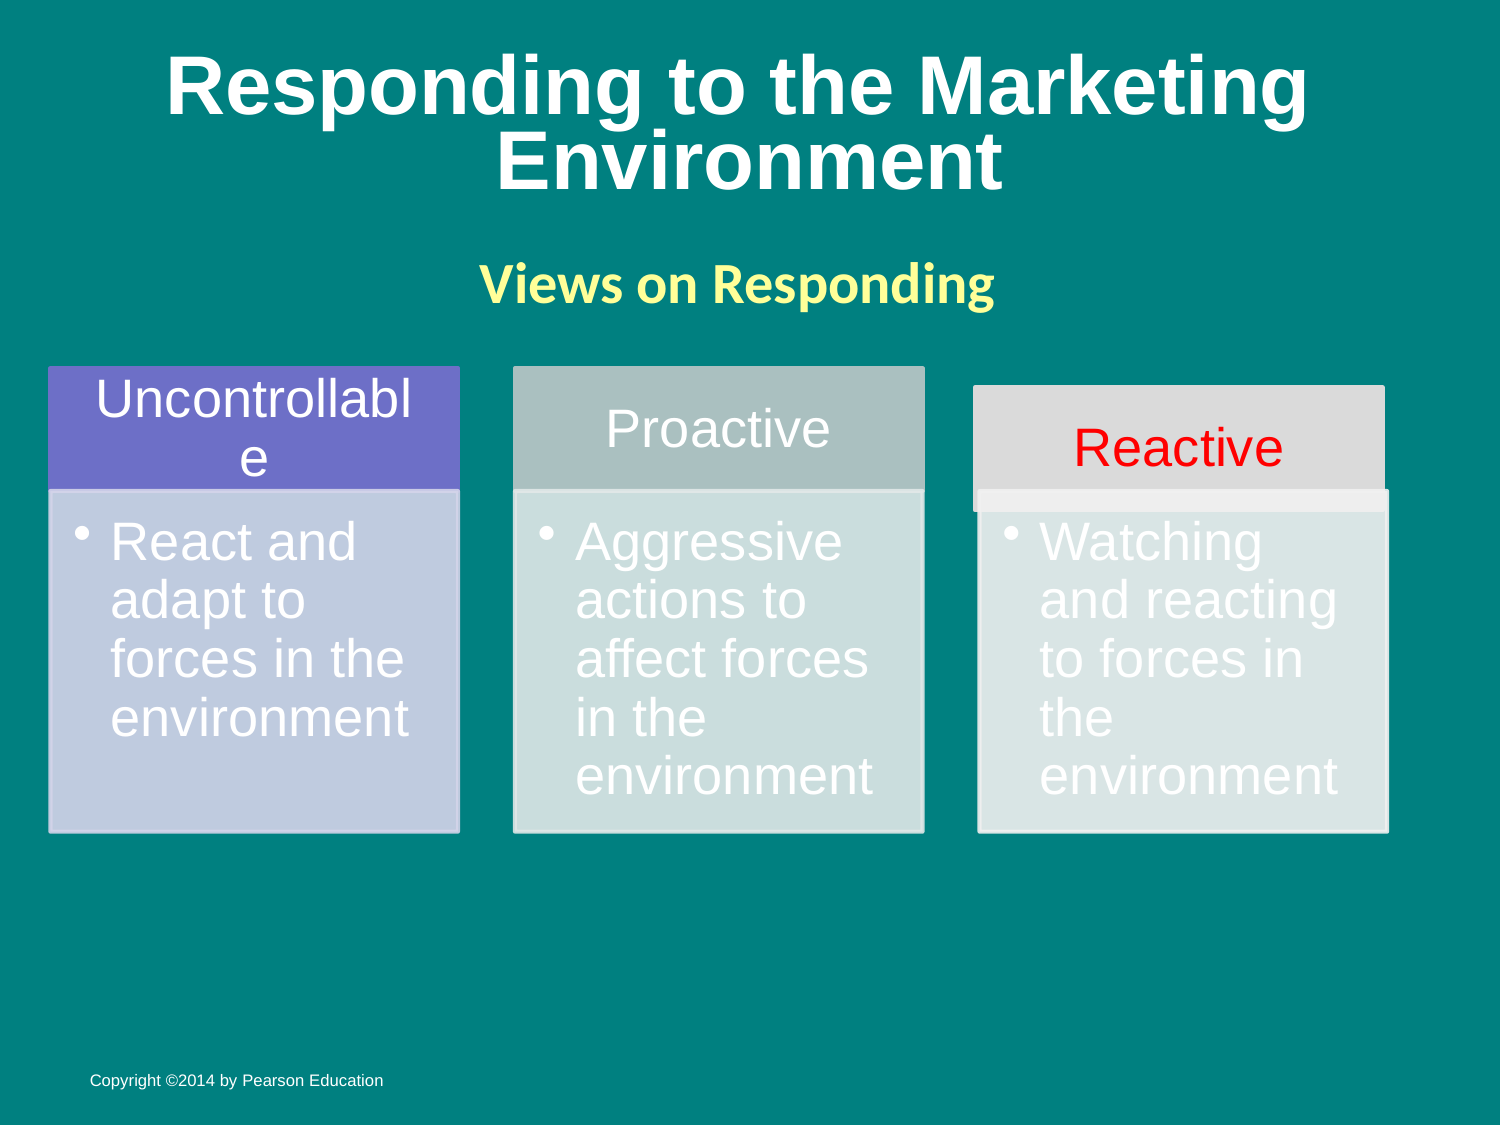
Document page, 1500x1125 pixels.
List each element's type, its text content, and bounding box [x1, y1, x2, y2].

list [49, 324, 1388, 876]
list Views on Responding [149, 237, 1326, 301]
title Responding to the Marketing Environment [112, 37, 1388, 226]
text_box Copyright ©2014 by Pearson Education [74, 1062, 825, 1098]
